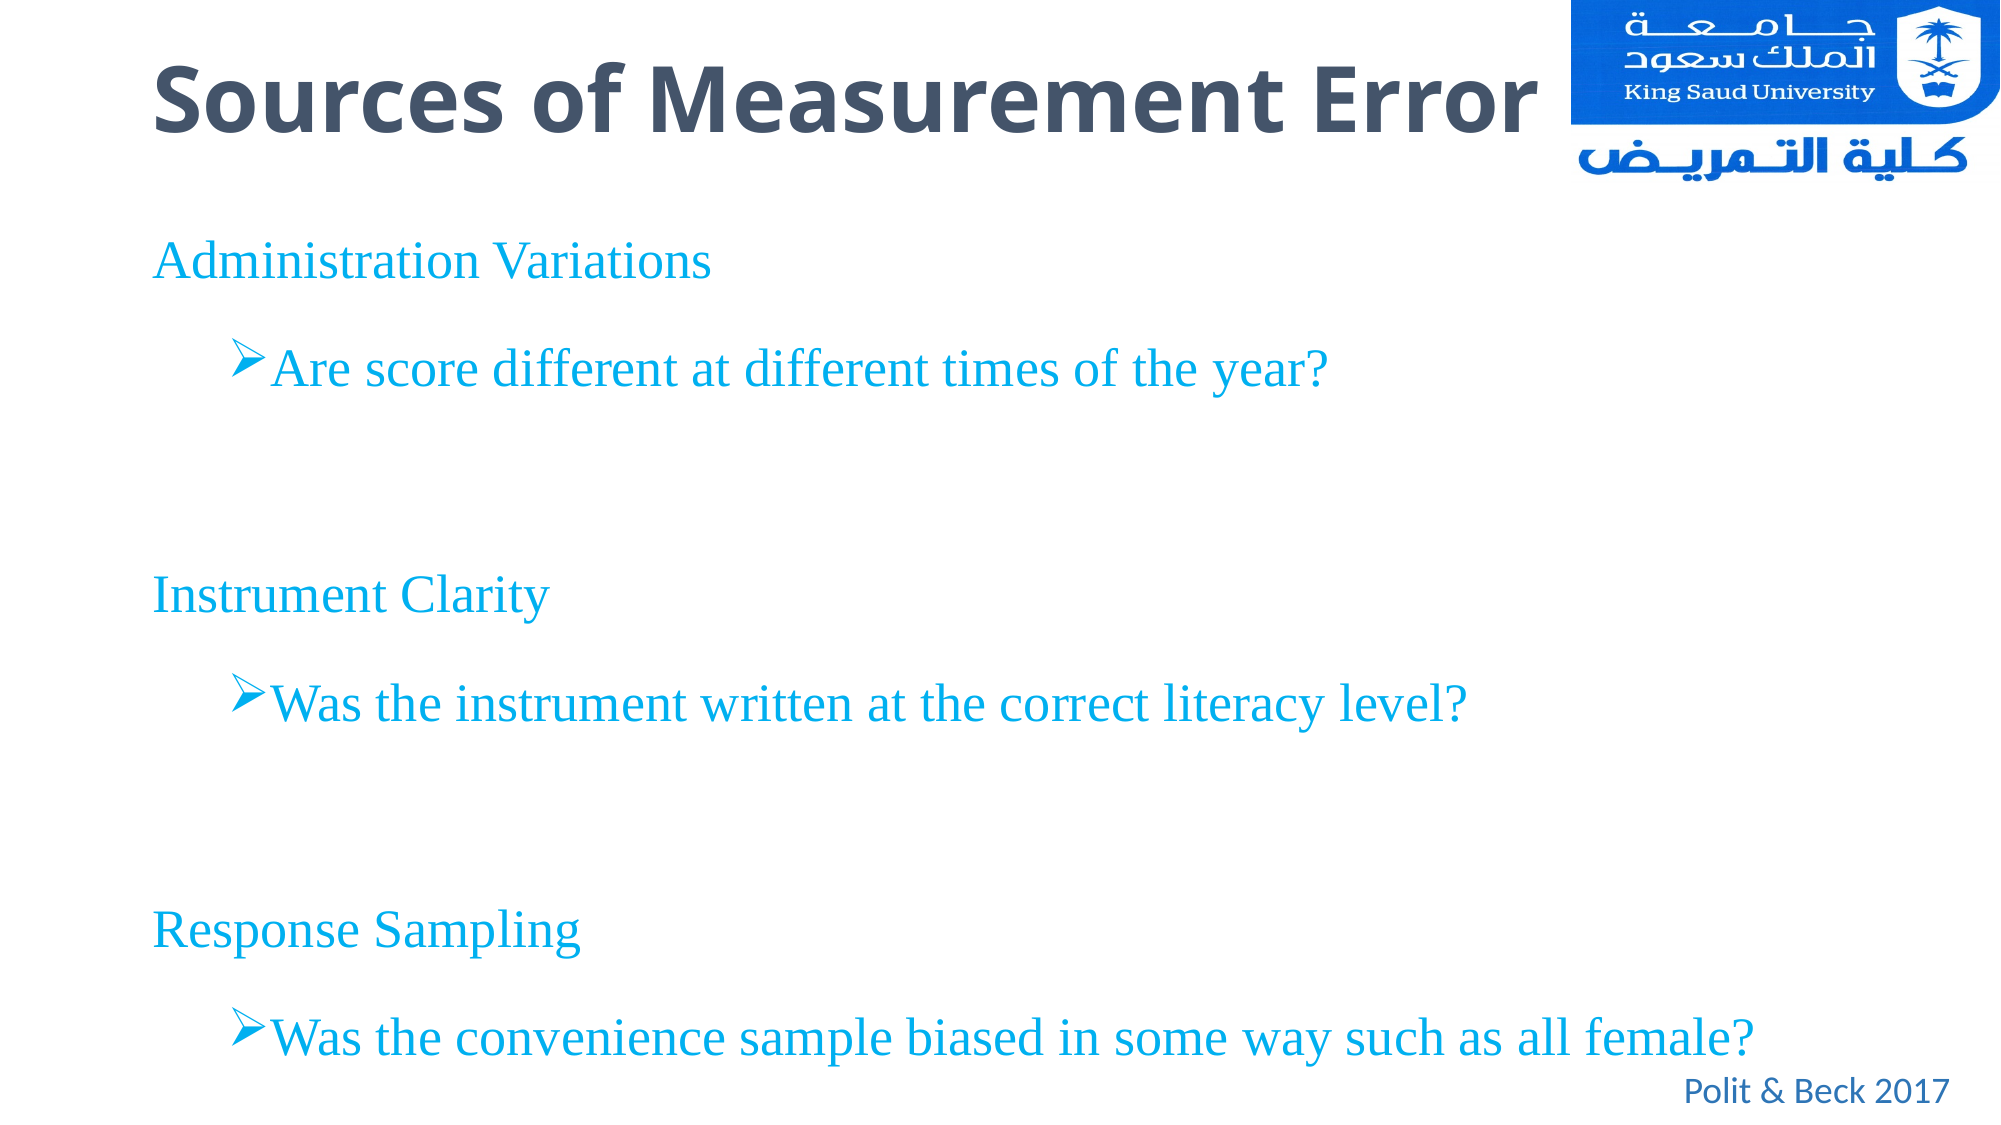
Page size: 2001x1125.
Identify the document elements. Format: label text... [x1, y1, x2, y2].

title Sources of Measurement Error [137, 22, 1571, 184]
picture [1571, 0, 2000, 185]
list Administration Variations Are score different at different times of the year? Instrument Clarity Was the instrument written at the correct literacy level? Response Sampling Was the convenience sample biased in some way such as all female? [137, 184, 1863, 1106]
text_box Polit & Beck 2017 [1668, 1058, 1966, 1118]
